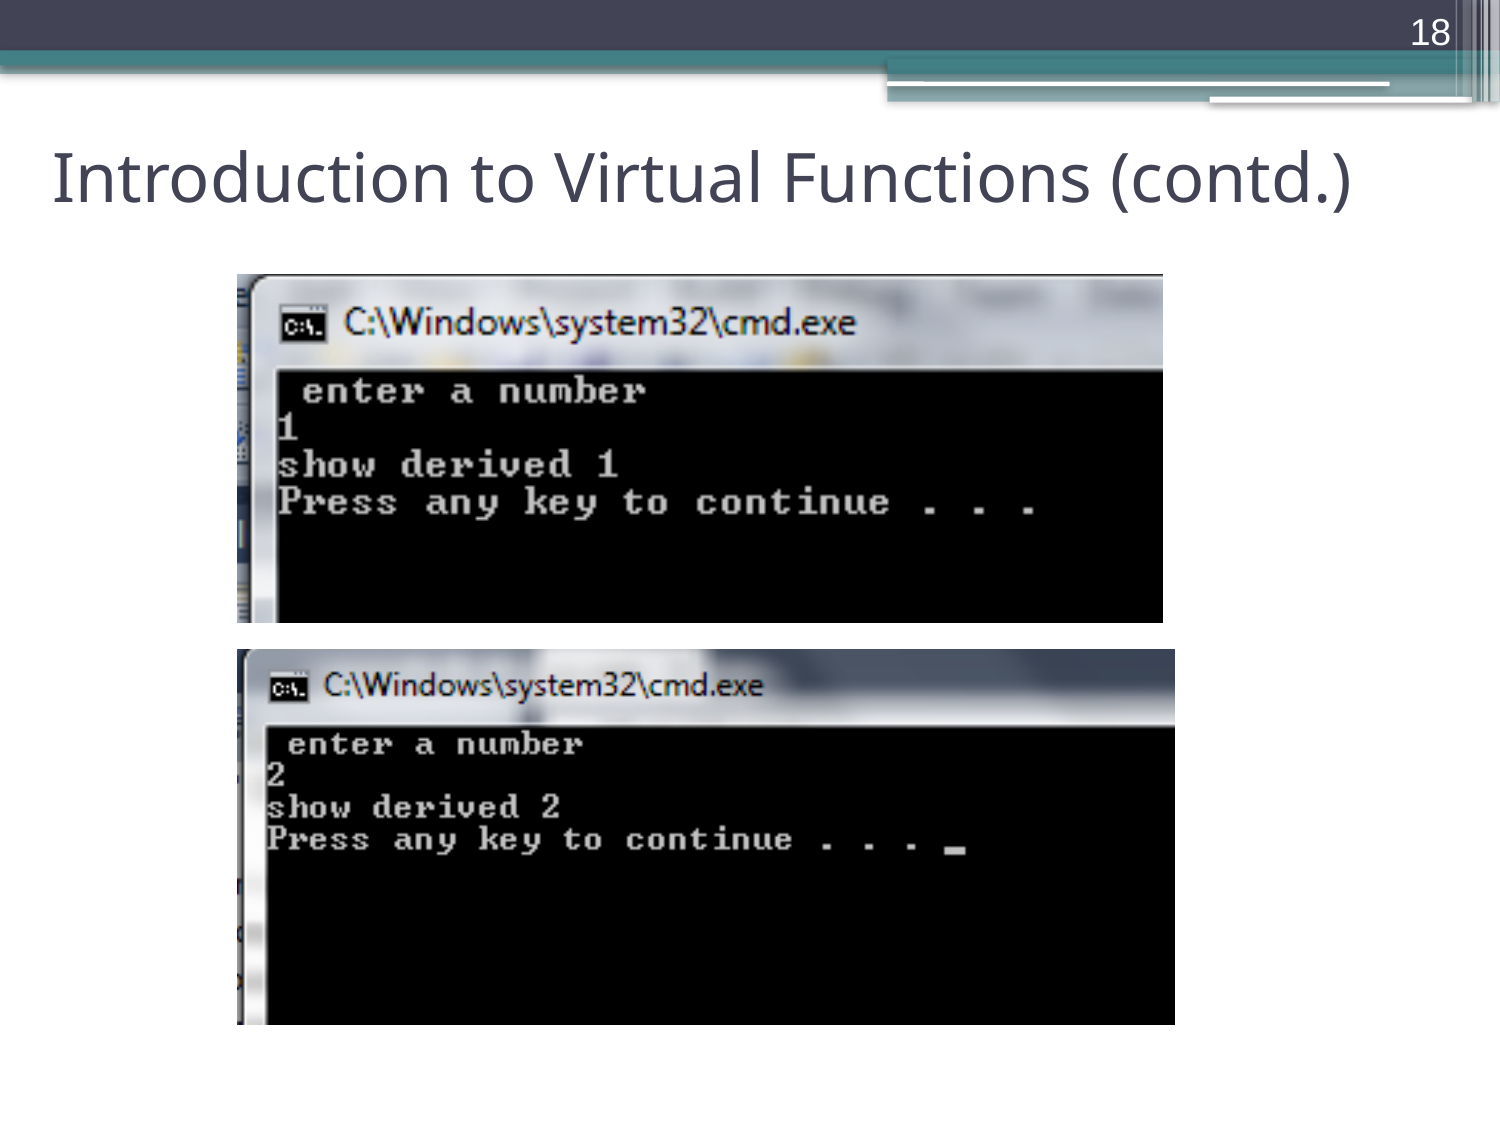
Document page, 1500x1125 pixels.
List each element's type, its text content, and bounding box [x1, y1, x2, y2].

picture [237, 274, 1163, 623]
slide_number 18 [1341, 0, 1466, 61]
title Introduction to Virtual Functions (contd.) [37, 87, 1388, 263]
footer [862, 100, 1080, 176]
picture [237, 649, 1176, 1026]
